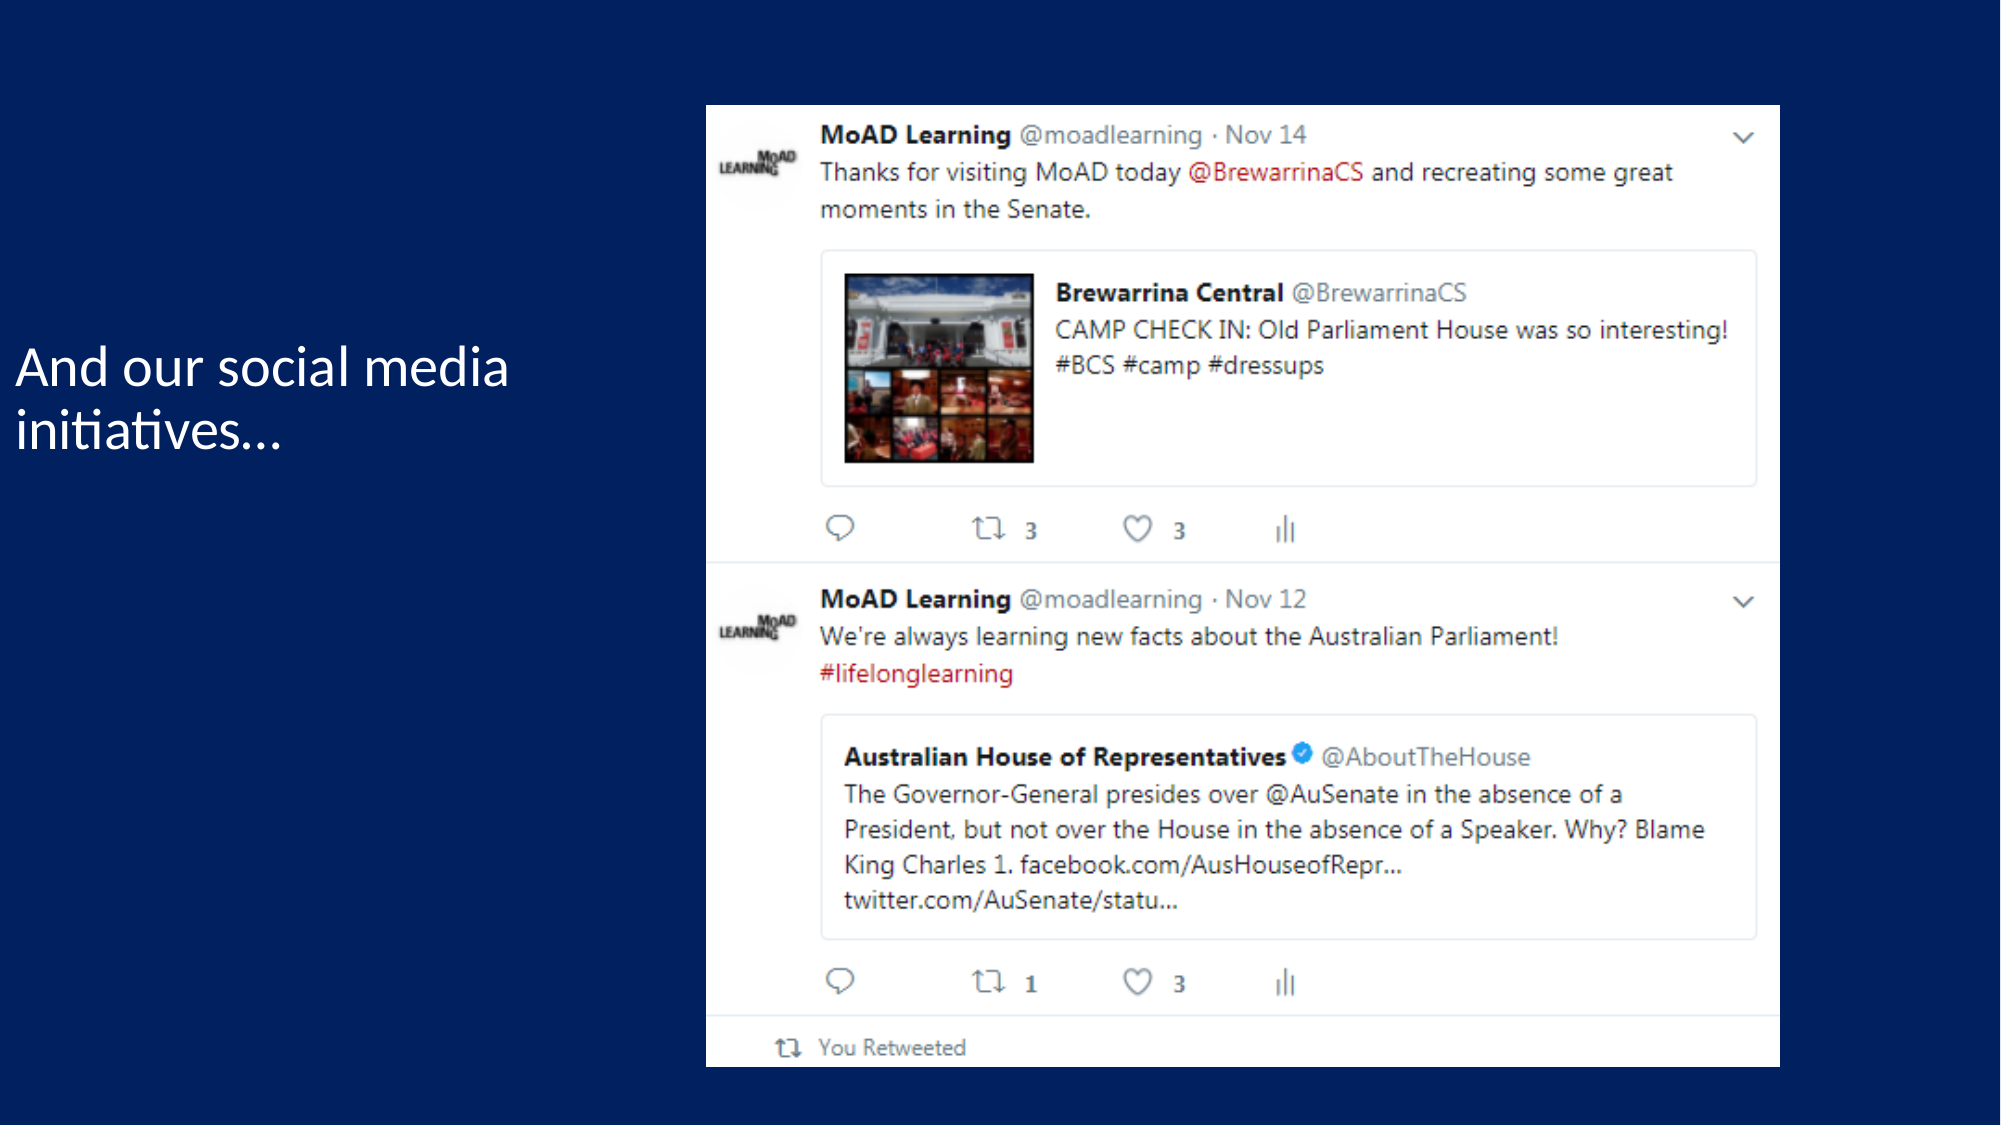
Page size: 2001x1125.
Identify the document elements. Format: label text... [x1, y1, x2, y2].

picture [0, 0, 2001, 1125]
list And our social media initiatives… [0, 328, 544, 546]
